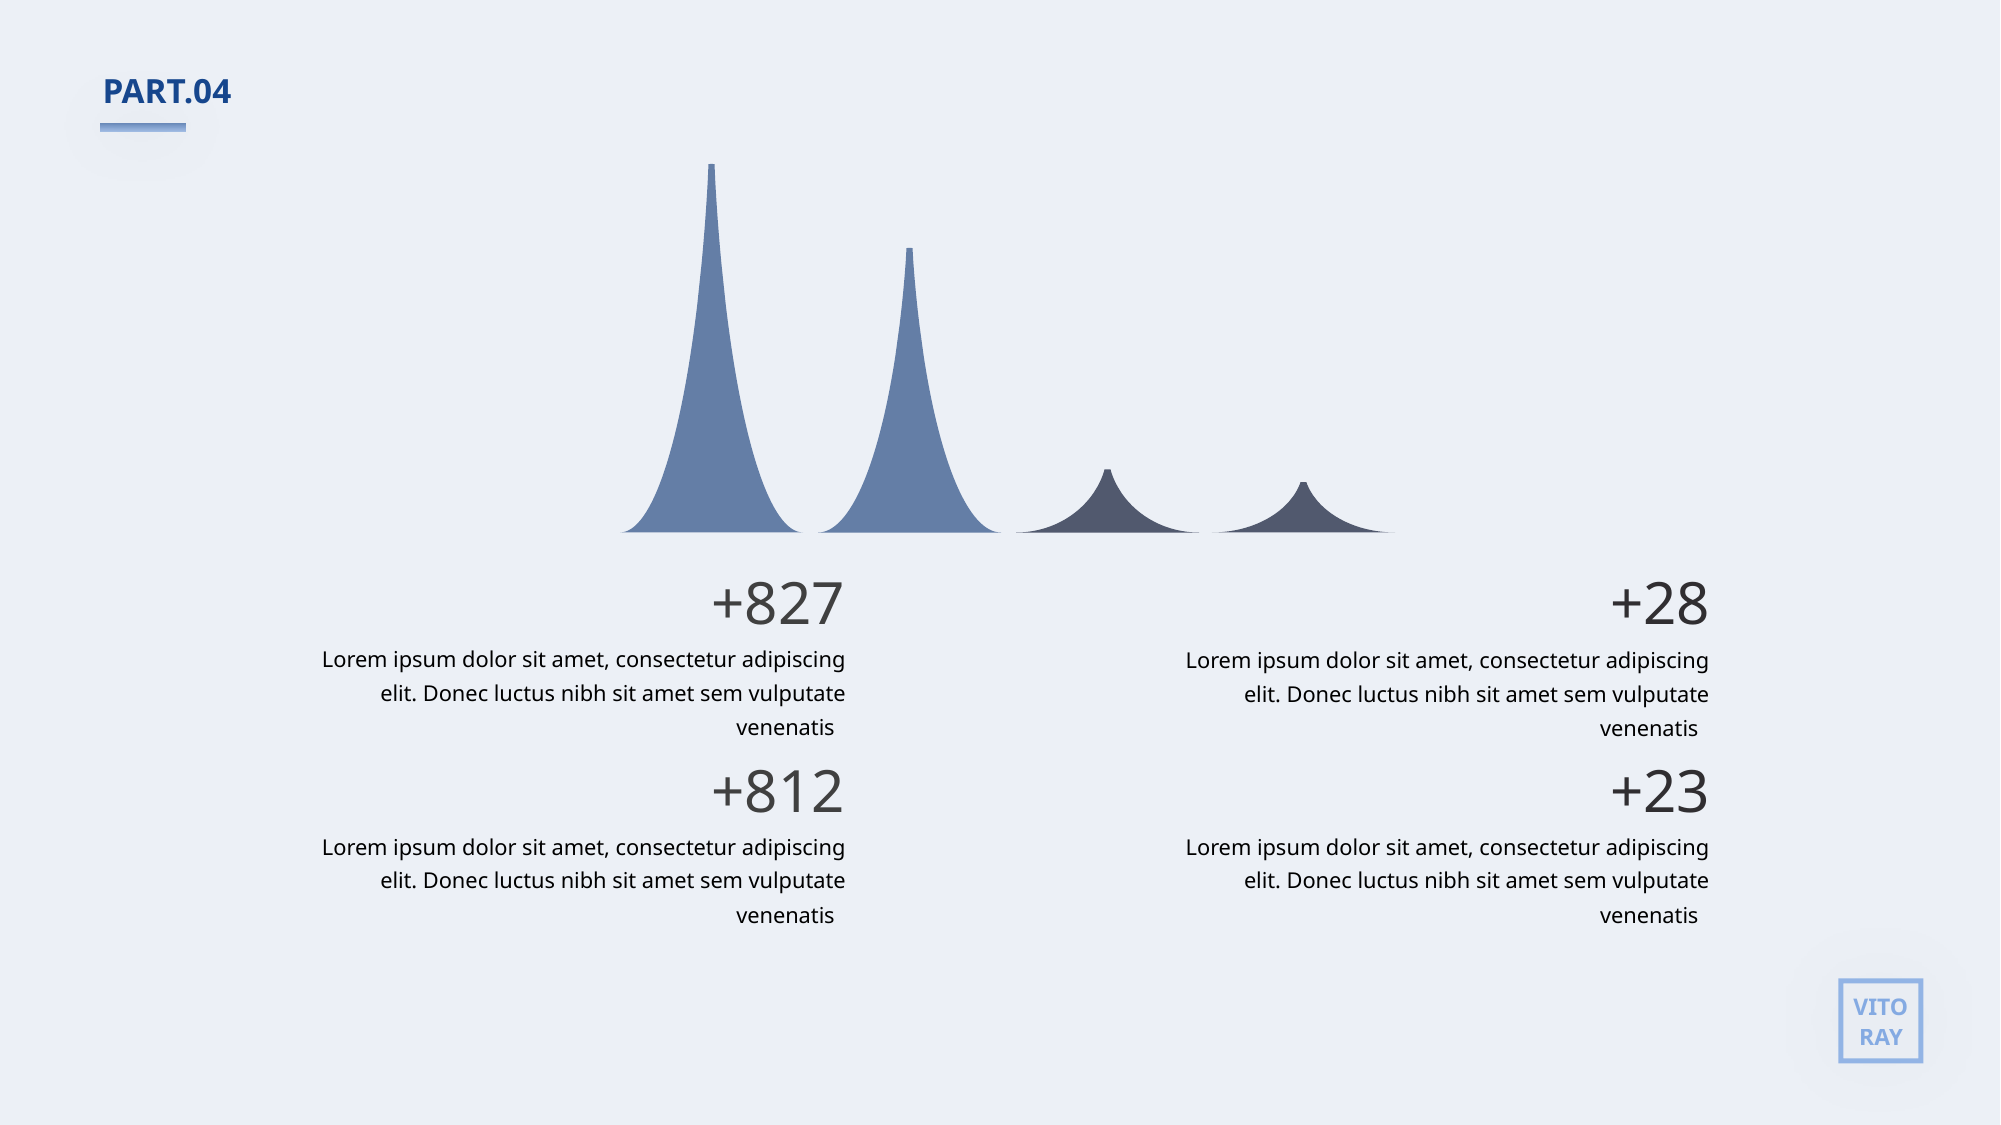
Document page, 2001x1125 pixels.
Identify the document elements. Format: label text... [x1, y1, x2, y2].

text_box RAY [1821, 1015, 1941, 1058]
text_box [292, 559, 1725, 968]
text_box VITO [1821, 984, 1941, 1015]
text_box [619, 163, 1395, 533]
text_box [1837, 1058, 1924, 1064]
text_box PART.04 [87, 62, 351, 117]
text_box [99, 123, 186, 132]
text_box [1837, 977, 1924, 984]
